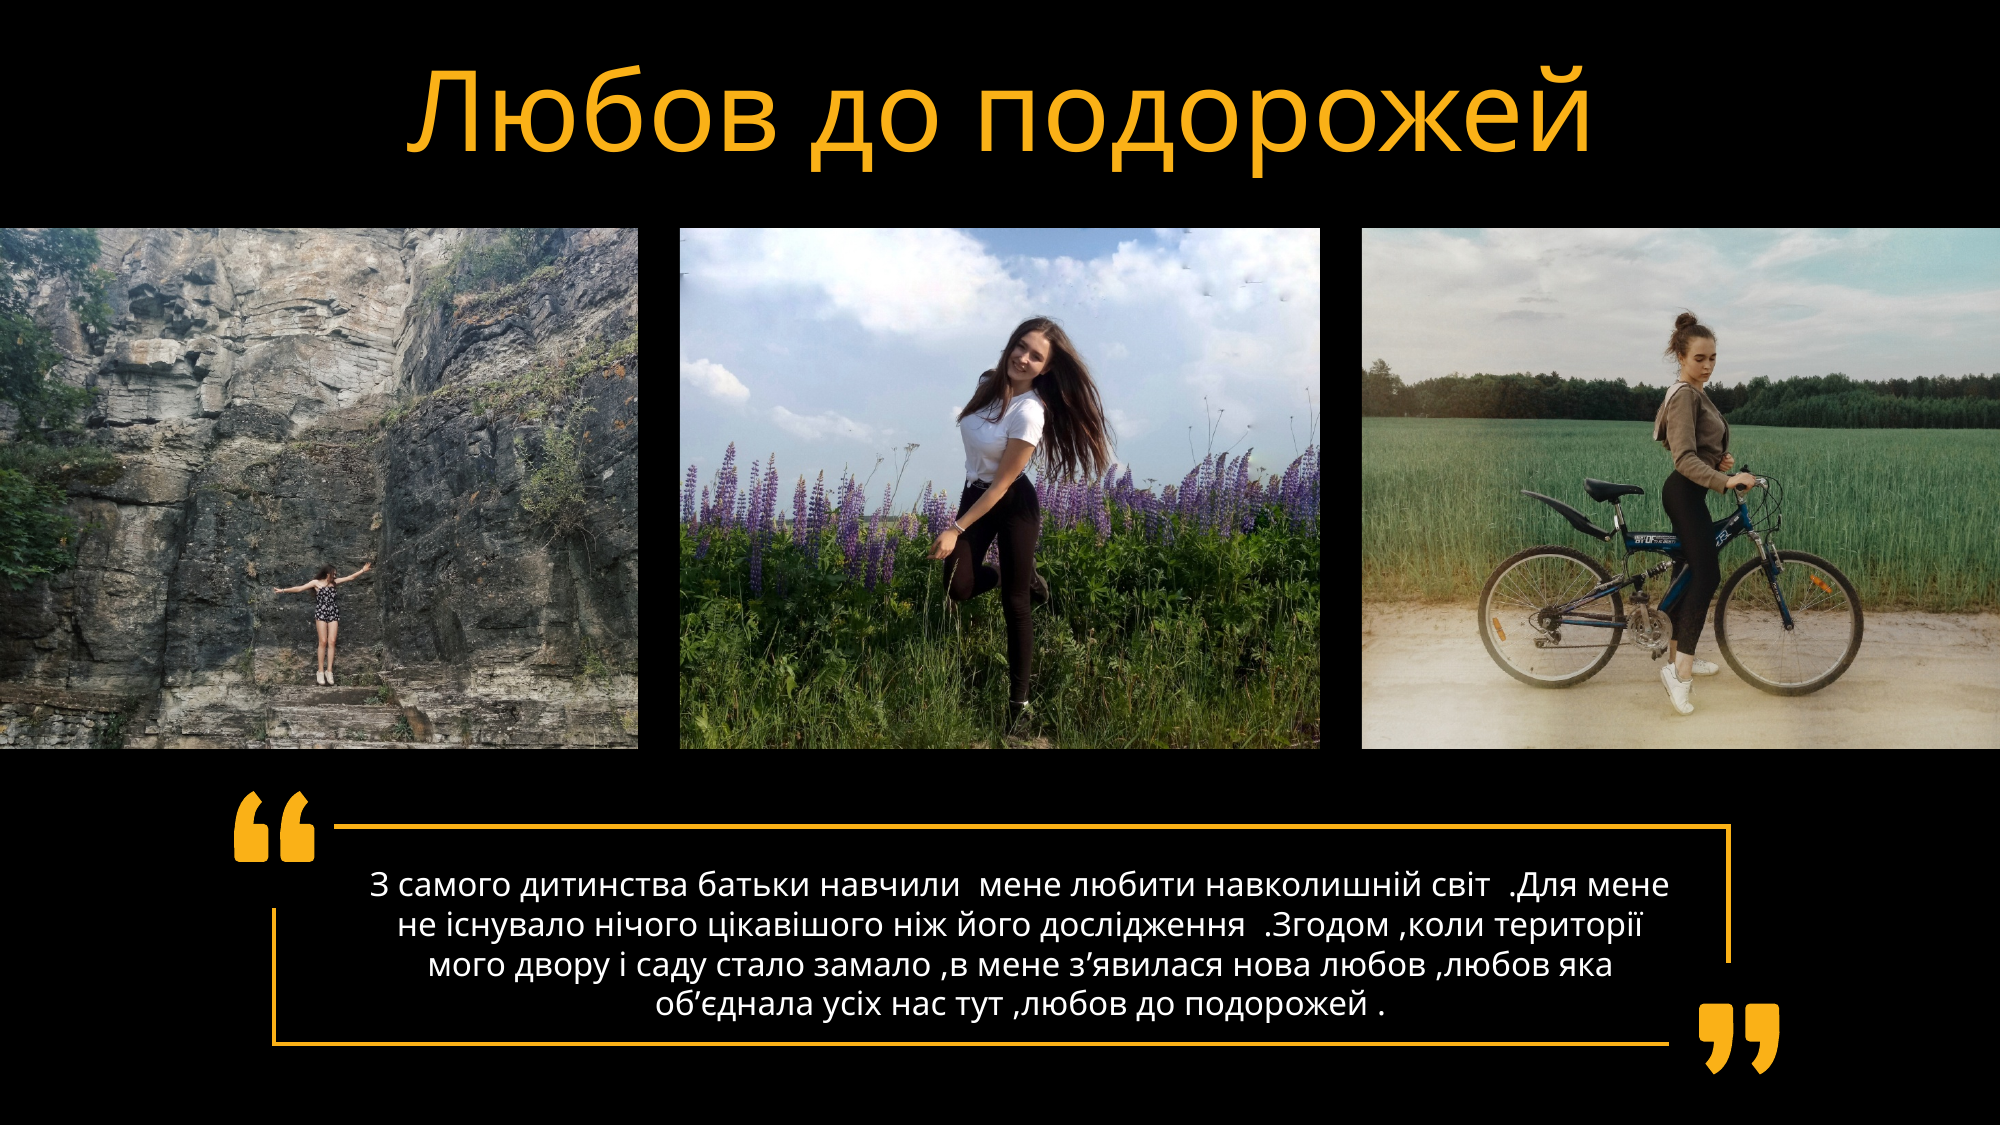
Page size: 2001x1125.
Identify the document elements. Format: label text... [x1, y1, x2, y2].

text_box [274, 826, 1729, 1045]
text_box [234, 791, 315, 862]
picture [0, 228, 638, 749]
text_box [1699, 1003, 1780, 1075]
picture [1361, 228, 2000, 749]
picture [679, 228, 1320, 749]
list Любов до подорожей [53, 55, 1952, 175]
